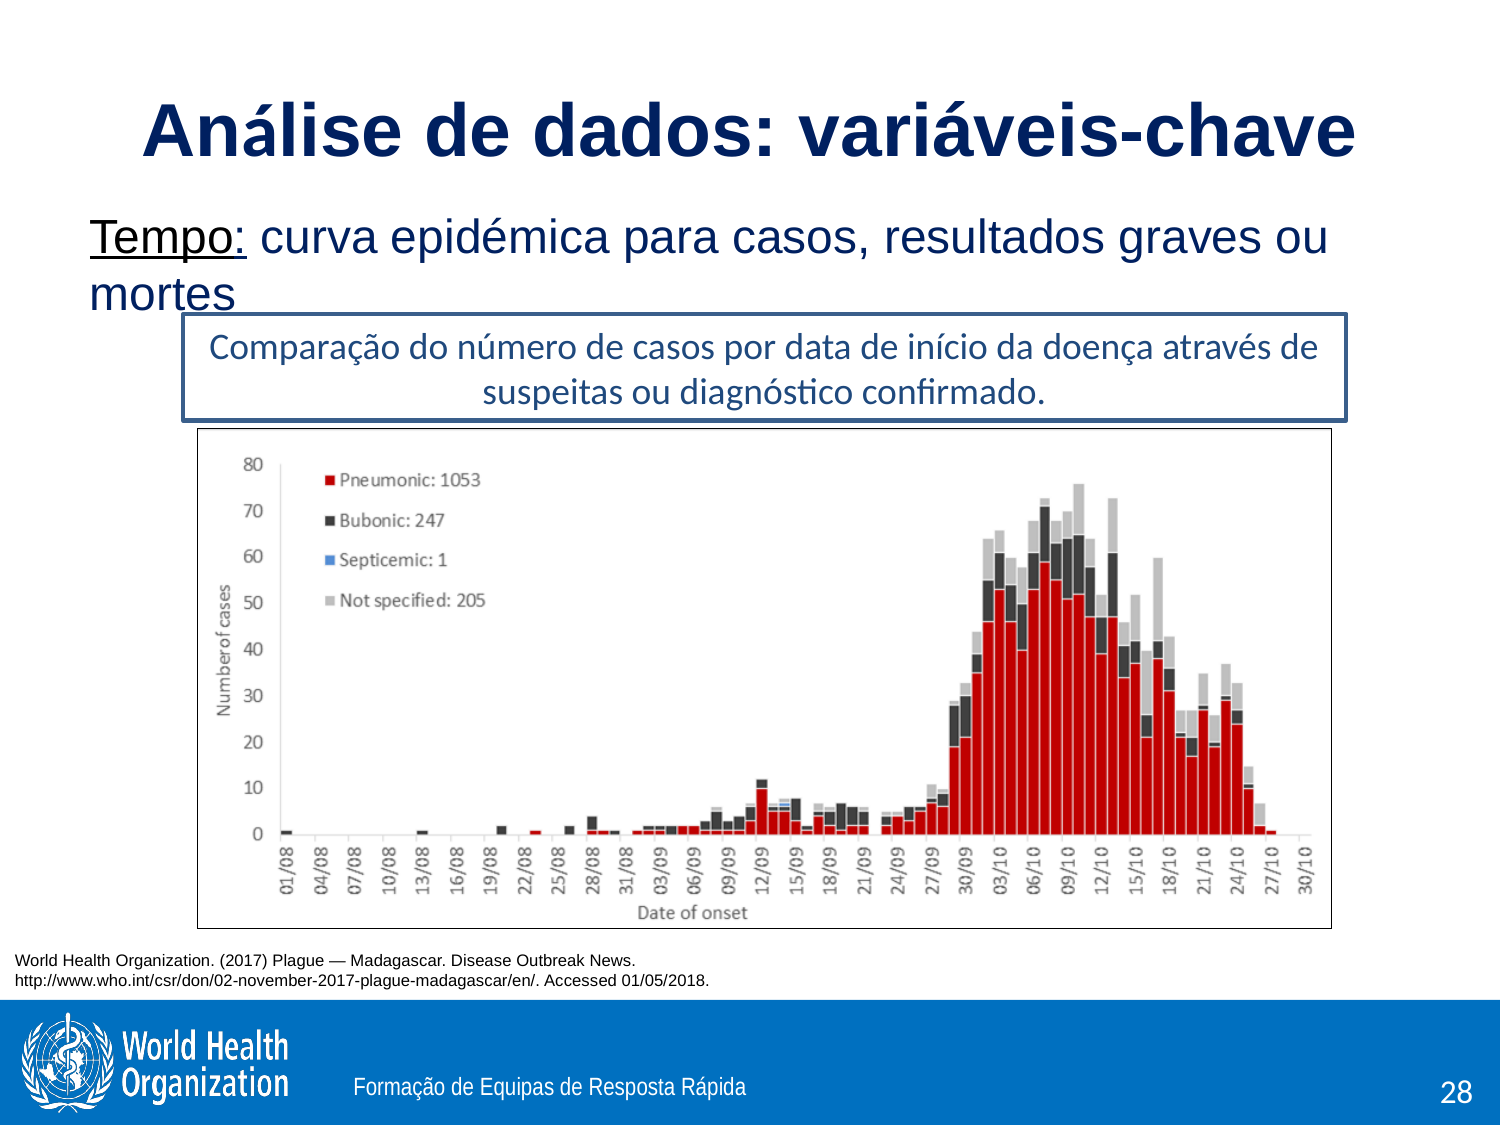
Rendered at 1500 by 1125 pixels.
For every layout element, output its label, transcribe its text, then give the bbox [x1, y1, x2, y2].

text_box World Health Organization. (2017) Plague — Madagascar. Disease Outbreak News. http://www.who.int/csr/don/02-november-2017-plague-madagascar/en/. Accessed 01/05/2018. [0, 942, 750, 997]
text_box Comparação do número de casos por data de início da doença através de suspeitas ou diagnóstico confirmado. [181, 312, 1348, 423]
picture [21, 1012, 288, 1113]
picture [197, 428, 1332, 930]
text_box Tempo: curva epidémica para casos, resultados graves ou mortes [0, 198, 1500, 337]
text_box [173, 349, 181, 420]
title Análise de dados: variáveis-chave [75, 45, 1425, 198]
